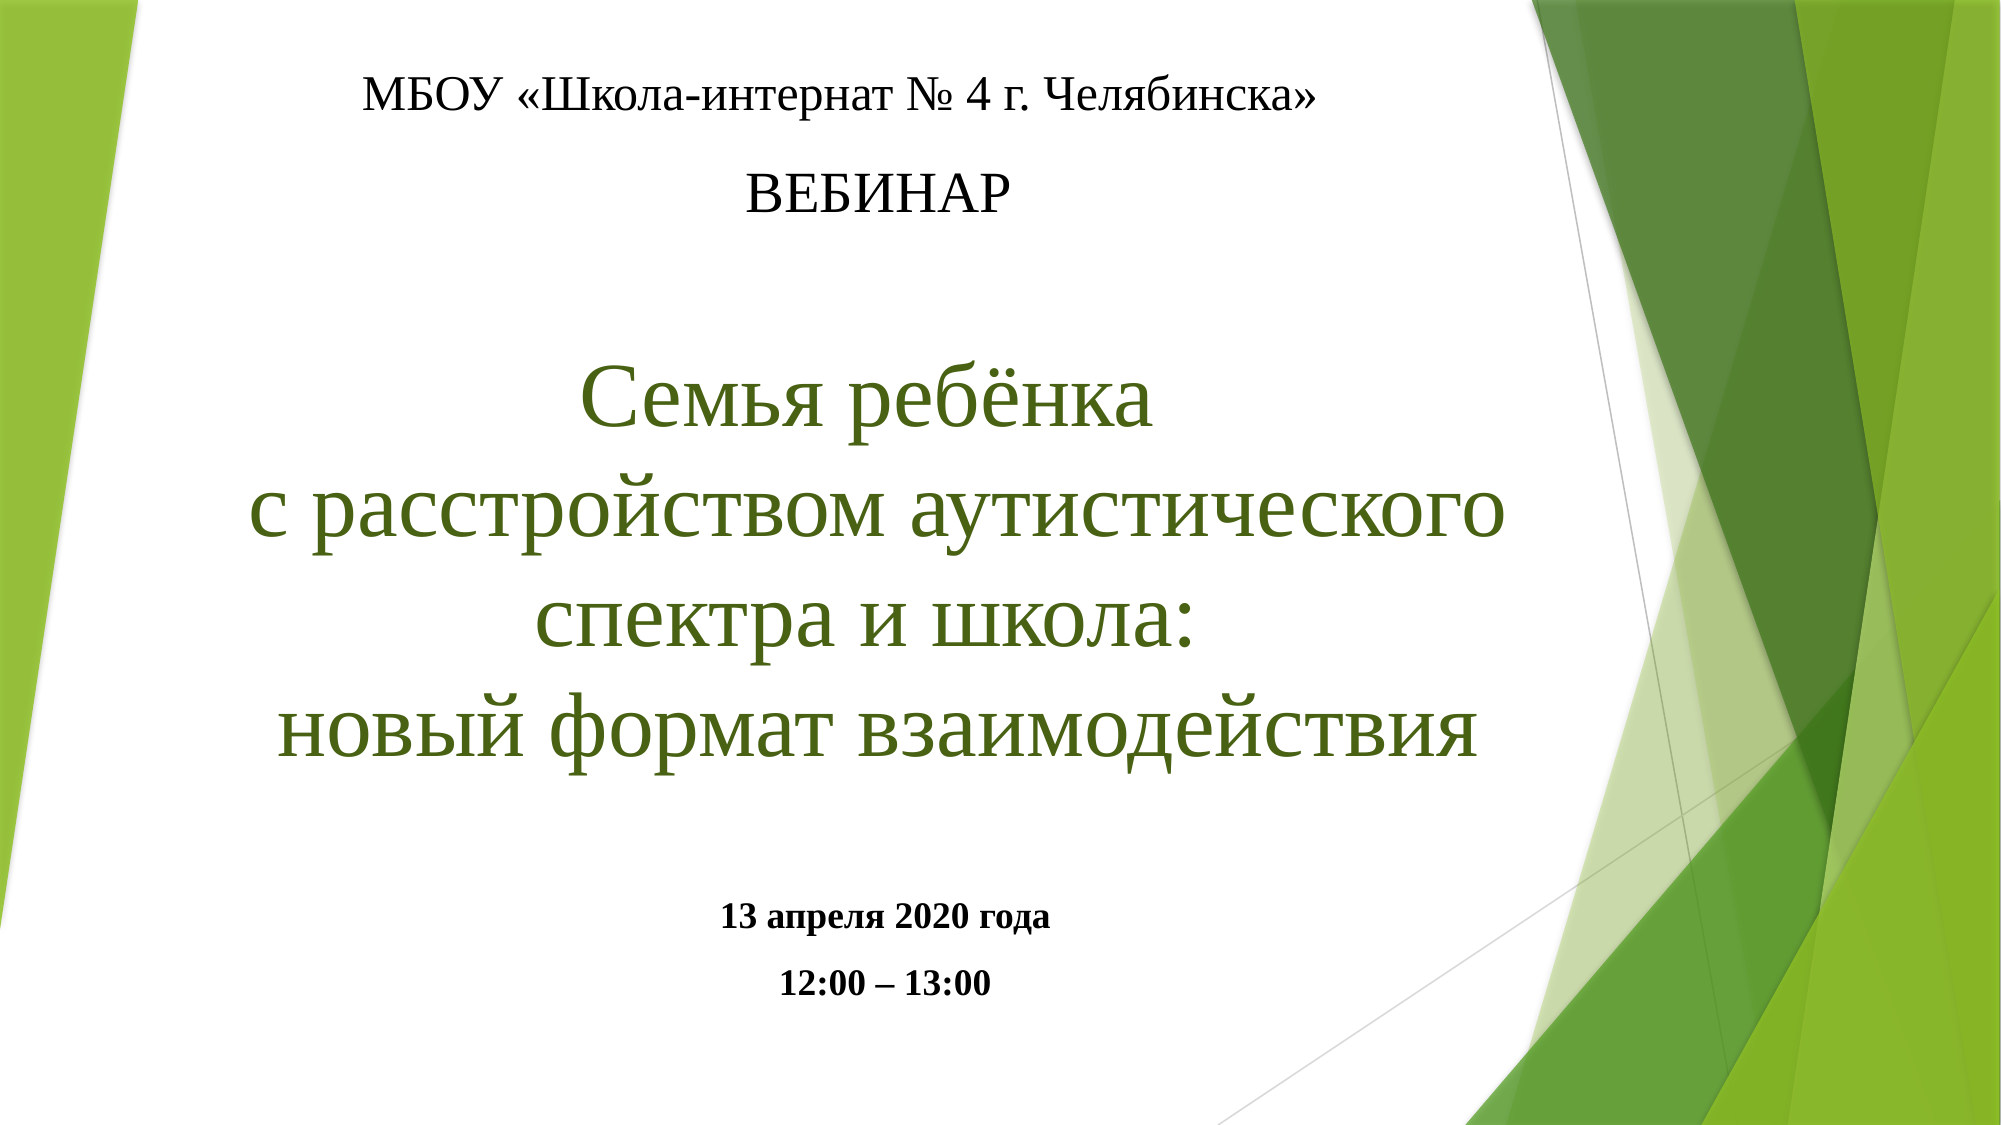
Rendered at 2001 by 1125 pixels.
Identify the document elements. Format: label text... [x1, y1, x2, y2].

text_box МБОУ «Школа-интернат № 4 г. Челябинска» [341, 53, 1339, 128]
title ВЕБИНАР Семья ребёнка с расстройством аутистического спектра и школа: новый формат взаимодействия [184, 325, 1573, 818]
subtitle 13 апреля 2020 года 12:00 – 13:00 [38, 818, 1732, 1021]
